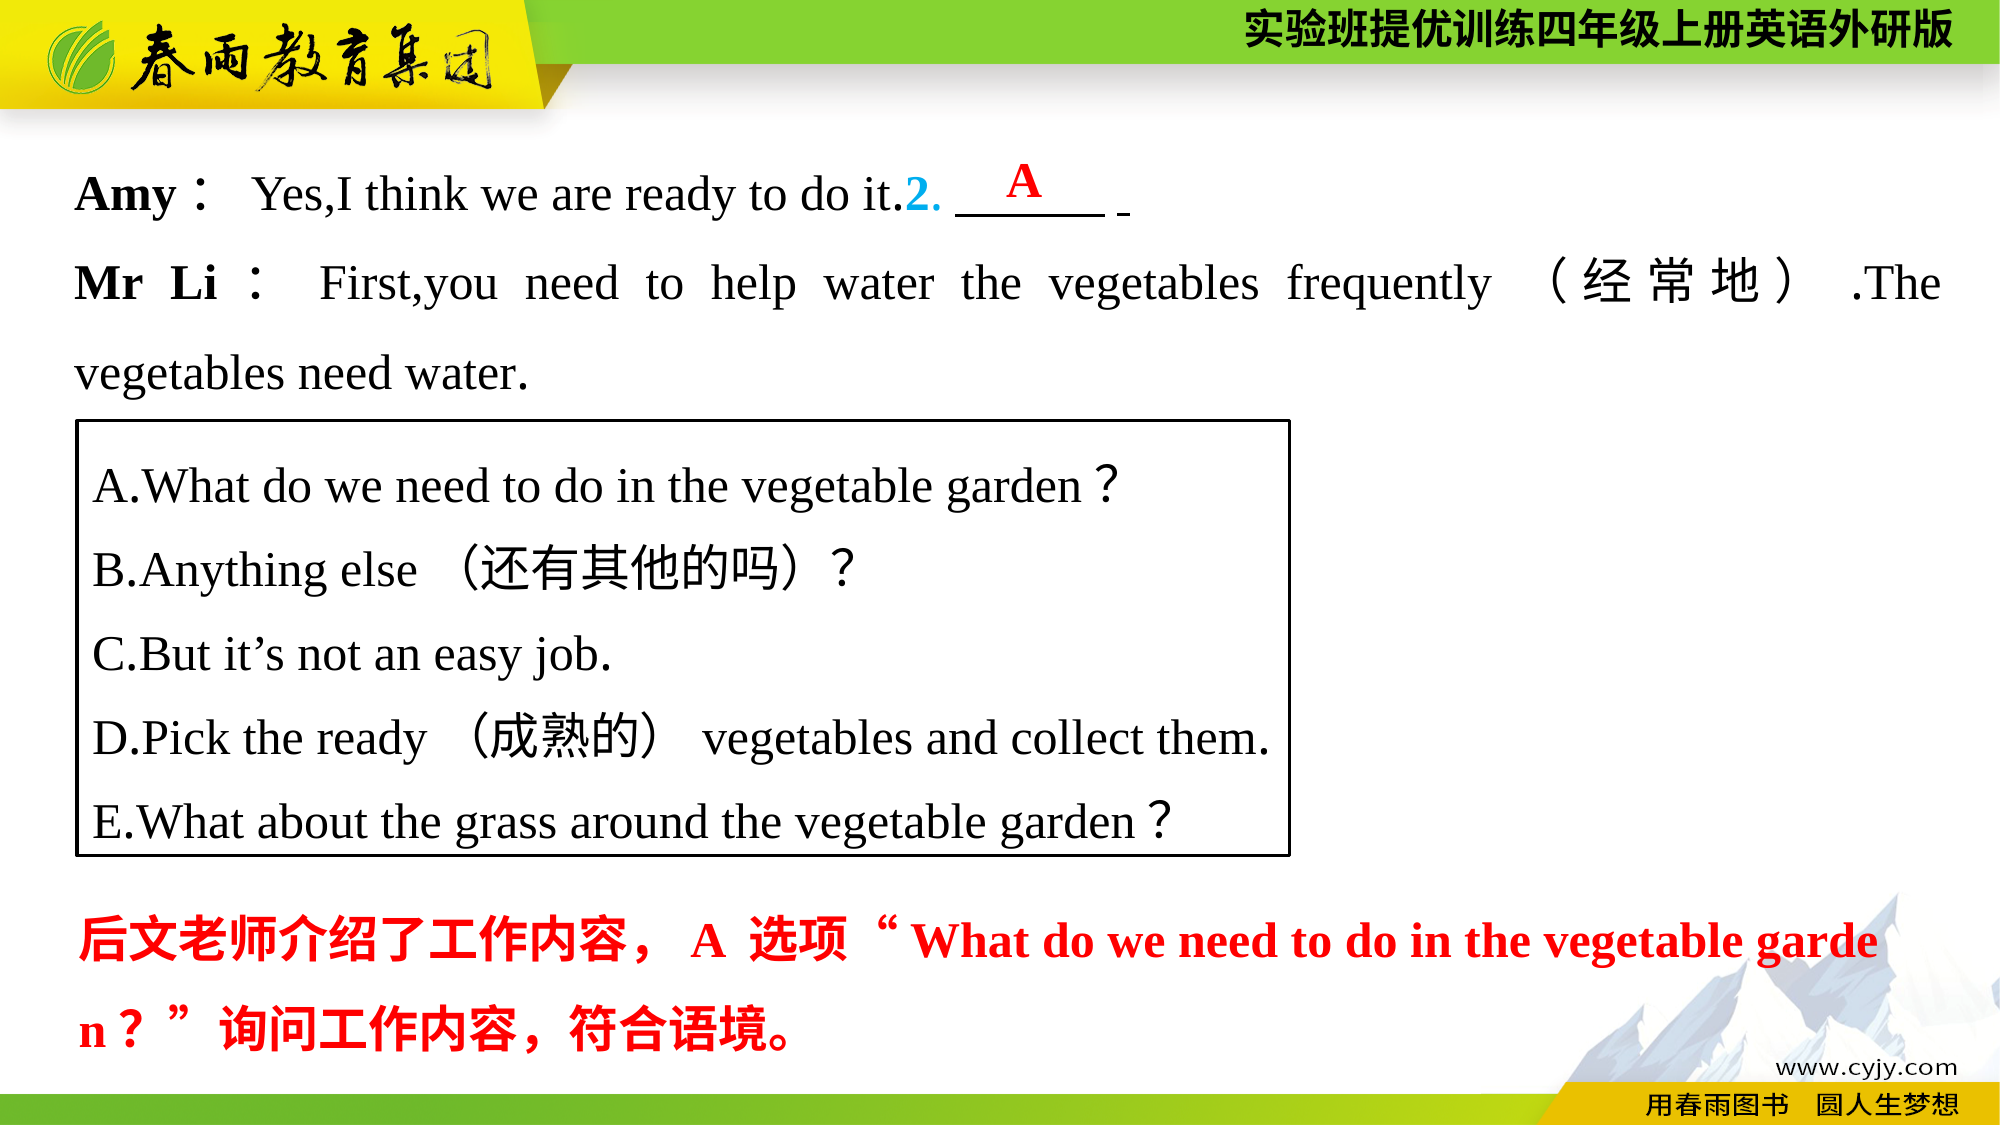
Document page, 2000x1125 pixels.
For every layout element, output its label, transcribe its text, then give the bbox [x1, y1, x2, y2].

text_box 后文老师介绍了工作内容，A 选项“What do we need to do in the vegetable garden？”询问工作内容，符合语境。 [63, 870, 1985, 1066]
list Amy：Yes,I think we are ready to do it.2. . Mr Li：First,you need to help water the vegetables frequently（经常地）.The vegetables need water. [59, 122, 1957, 411]
text_box A [991, 140, 1058, 215]
text_box A.What do we need to do in the vegetable garden？ B.Anything else（还有其他的吗）？ C.But it’s not an easy job. D.Pick the ready（成熟的）vegetables and collect them. E.What about the grass around the vegetable garden？ [77, 420, 1290, 856]
picture [0, 0, 2000, 1125]
